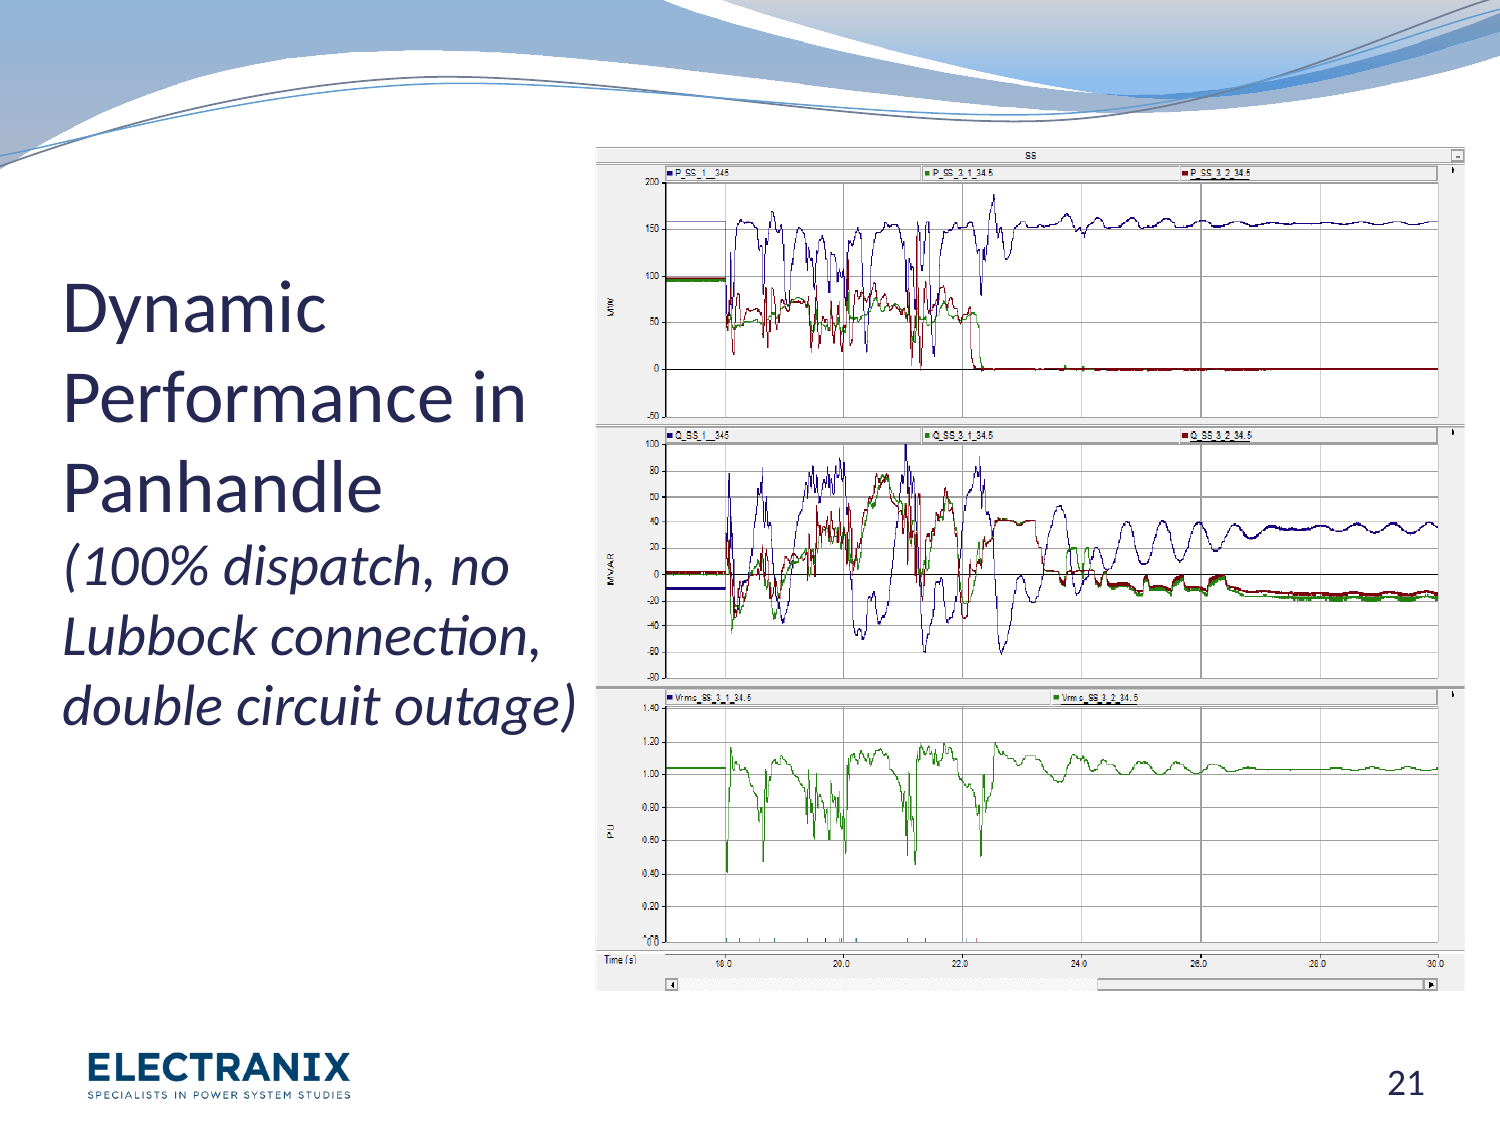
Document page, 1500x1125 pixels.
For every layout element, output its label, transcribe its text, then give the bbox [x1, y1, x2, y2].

title Dynamic Performance in Panhandle (100% dispatch, no Lubbock connection, double circuit outage) [62, 324, 584, 738]
slide_number 21 [1299, 1042, 1425, 1103]
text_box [595, 146, 1465, 991]
picture [75, 1039, 363, 1113]
